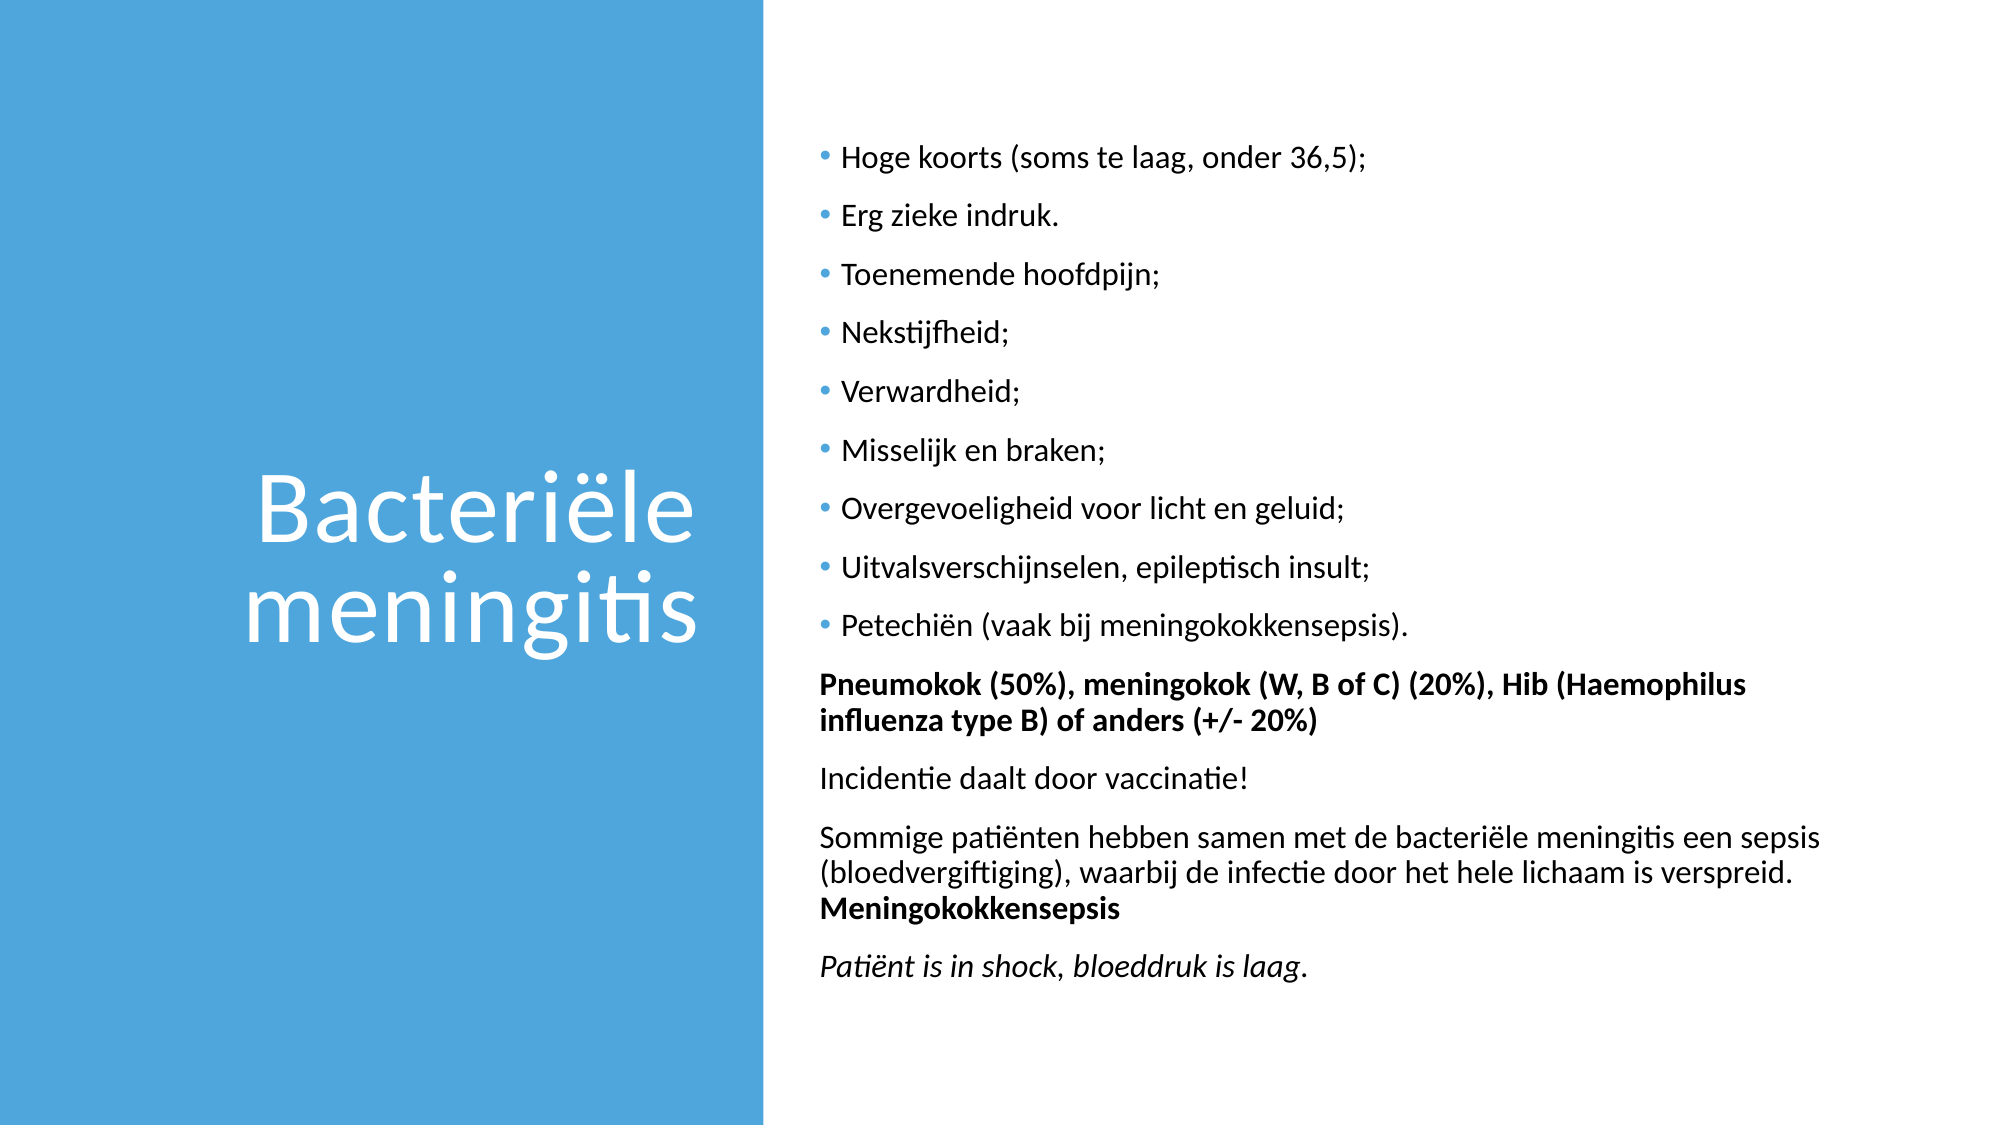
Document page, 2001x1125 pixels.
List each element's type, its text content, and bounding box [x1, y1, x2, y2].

text_box [765, 0, 2000, 1125]
title Bacteriële meningitis [158, 131, 715, 993]
text_box [0, 0, 765, 1125]
list Hoge koorts (soms te laag, onder 36,5); Erg zieke indruk. Toenemende hoofdpijn; Nekstijfheid; Verwardheid; Misselijk en braken; Overgevoeligheid voor licht en geluid; Uitvalsverschijnselen, epileptisch insult; Petechiën (vaak bij meningokokkensepsis). Pneumokok (50%), meningokok (W, B of C) (20%), Hib (Haemophilus influenza type B) of anders (+/- 20%) Incidentie daalt door vaccinatie! Sommige patiënten hebben samen met de bacteriële meningitis een sepsis (bloedvergiftiging), waarbij de infectie door het hele lichaam is verspreid. Meningokokkensepsis Patiënt is in shock, bloeddruk is laag. [812, 131, 1847, 993]
